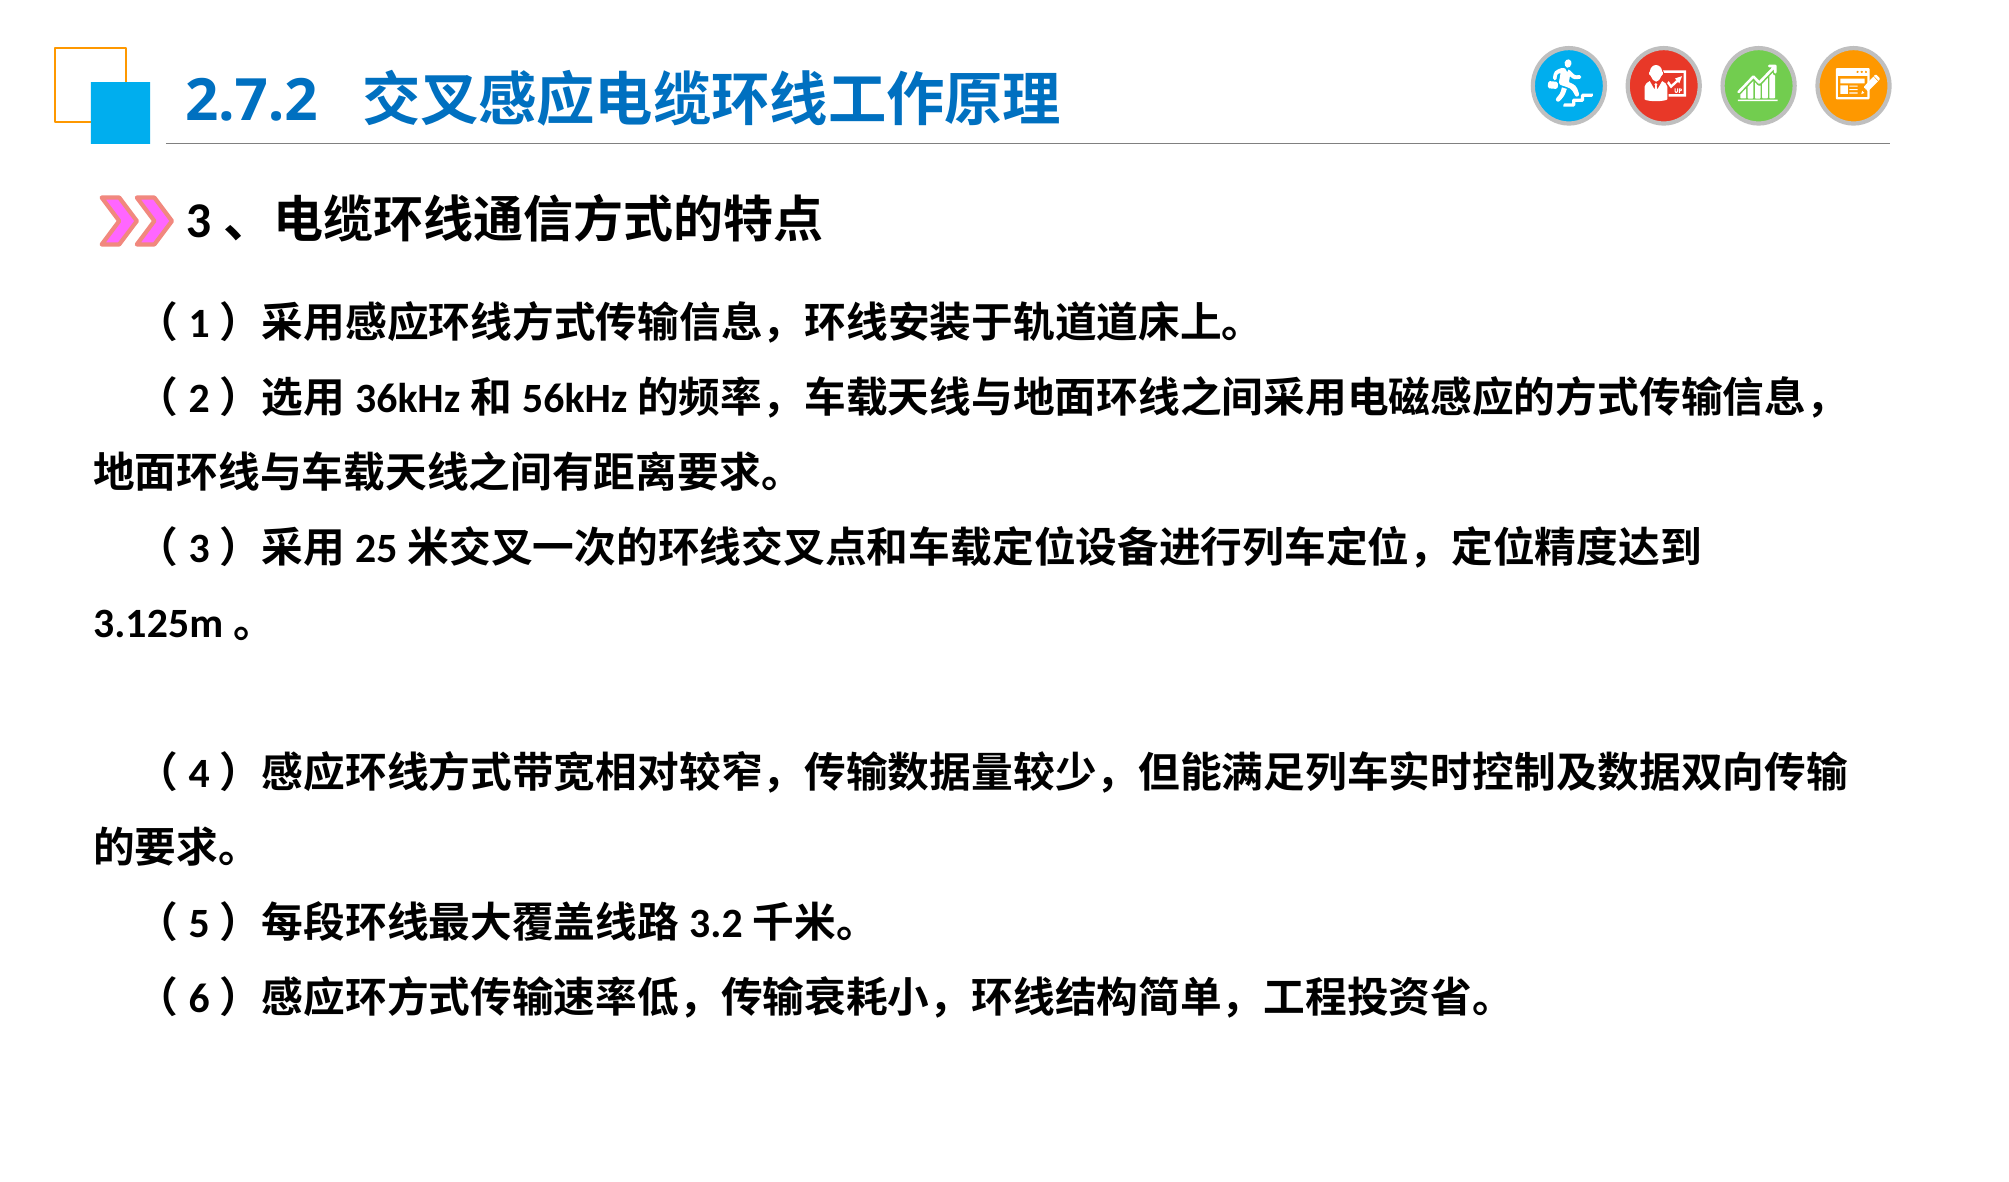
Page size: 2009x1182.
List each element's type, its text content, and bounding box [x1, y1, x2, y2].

text_box 2.7.2 交叉感应电缆环线工作原理 [164, 51, 1082, 142]
text_box （1）采用感应环线方式传输信息，环线安装于轨道道床上。 （2）选用36kHz和56kHz的频率，车载天线与地面环线之间采用电磁感应的方式传输信息，地面环线与车载天线之间有距离要求。 （3）采用25米交叉一次的环线交叉点和车载定位设备进行列车定位，定位精度达到3.125m。 （4）感应环线方式带宽相对较窄，传输数据量较少，但能满足列车实时控制及数据双向传输的要求。 （5）每段环线最大覆盖线路3.2千米。 （6）感应环方式传输速率低，传输衰耗小，环线结构简单，工程投资省。 [78, 263, 1895, 1029]
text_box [101, 180, 837, 257]
